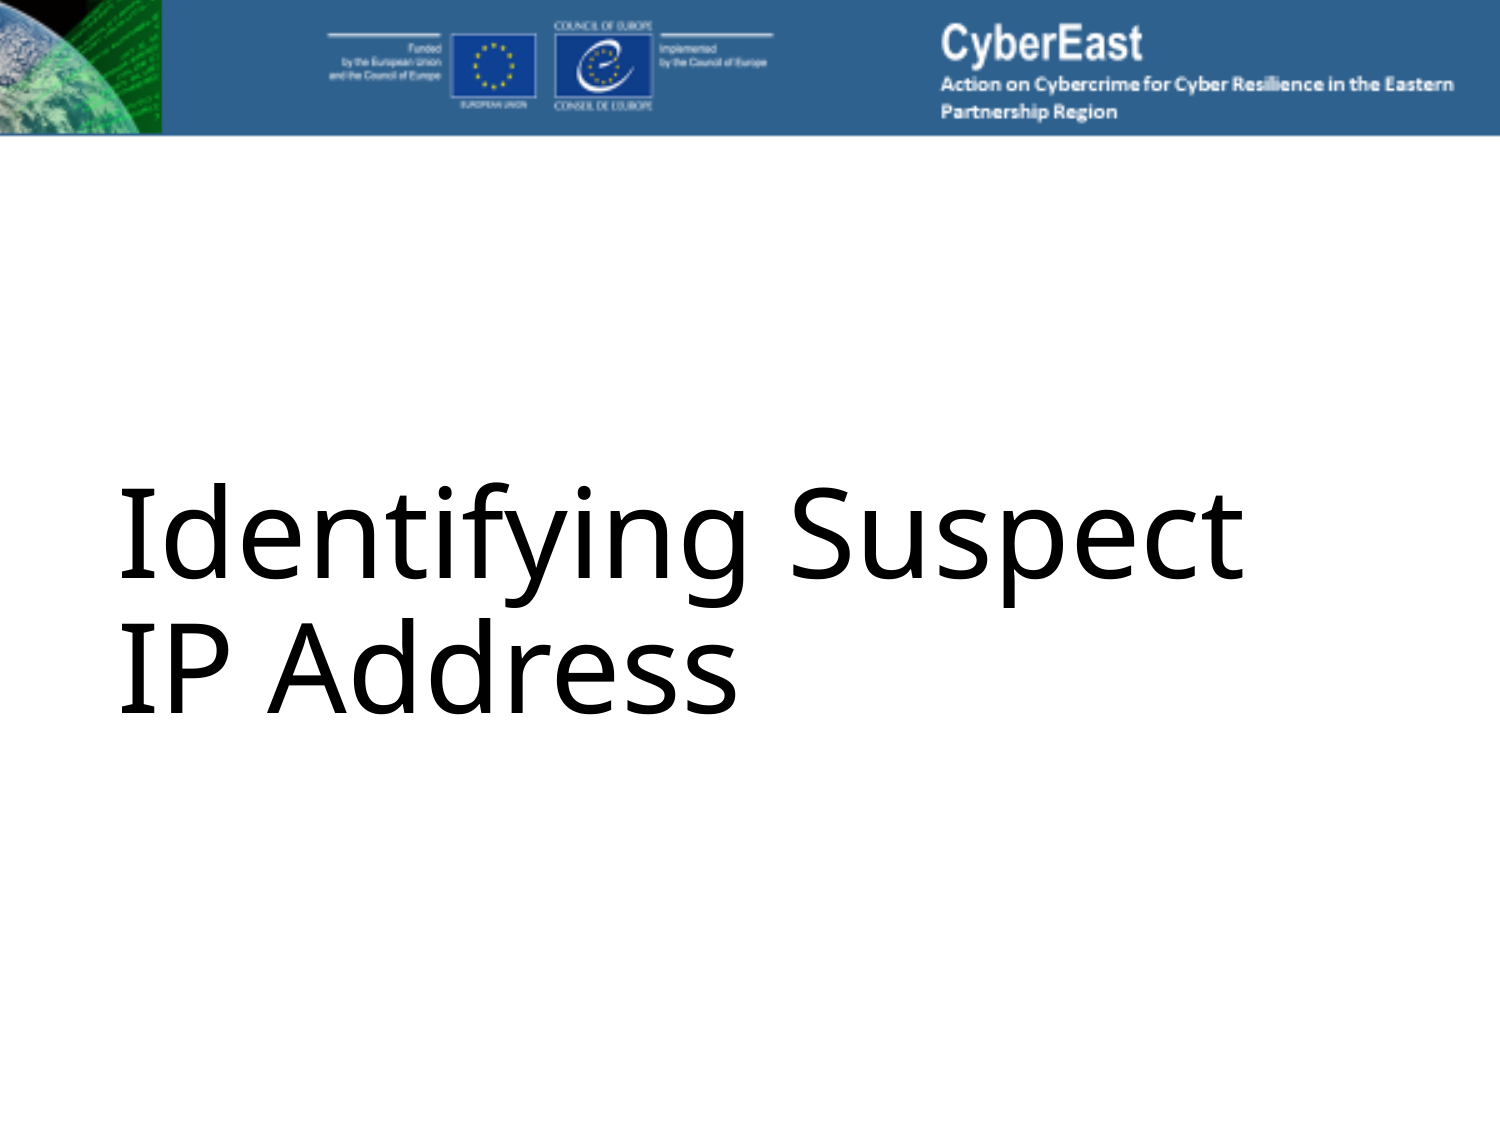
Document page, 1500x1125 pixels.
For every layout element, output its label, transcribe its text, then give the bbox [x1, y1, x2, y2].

picture [0, 0, 1500, 1125]
title Identifying Suspect IP Address [102, 280, 1397, 749]
